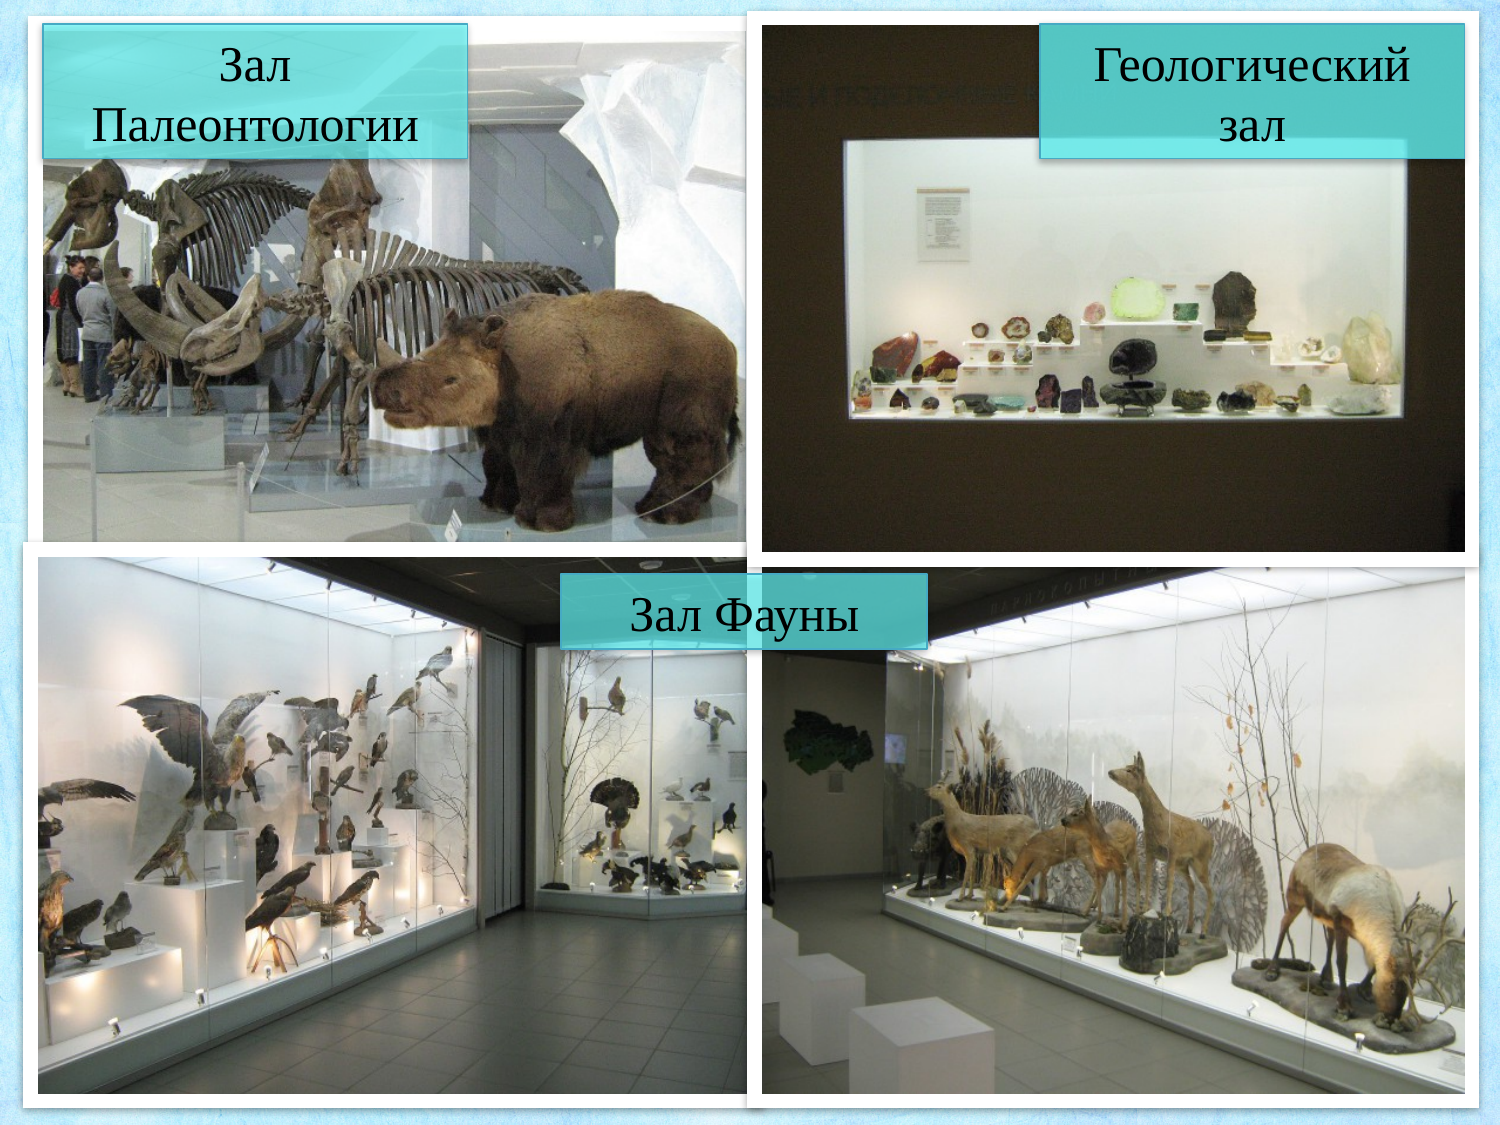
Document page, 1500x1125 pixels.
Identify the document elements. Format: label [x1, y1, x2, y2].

text_box [41, 23, 717, 30]
picture [0, 0, 1500, 1125]
